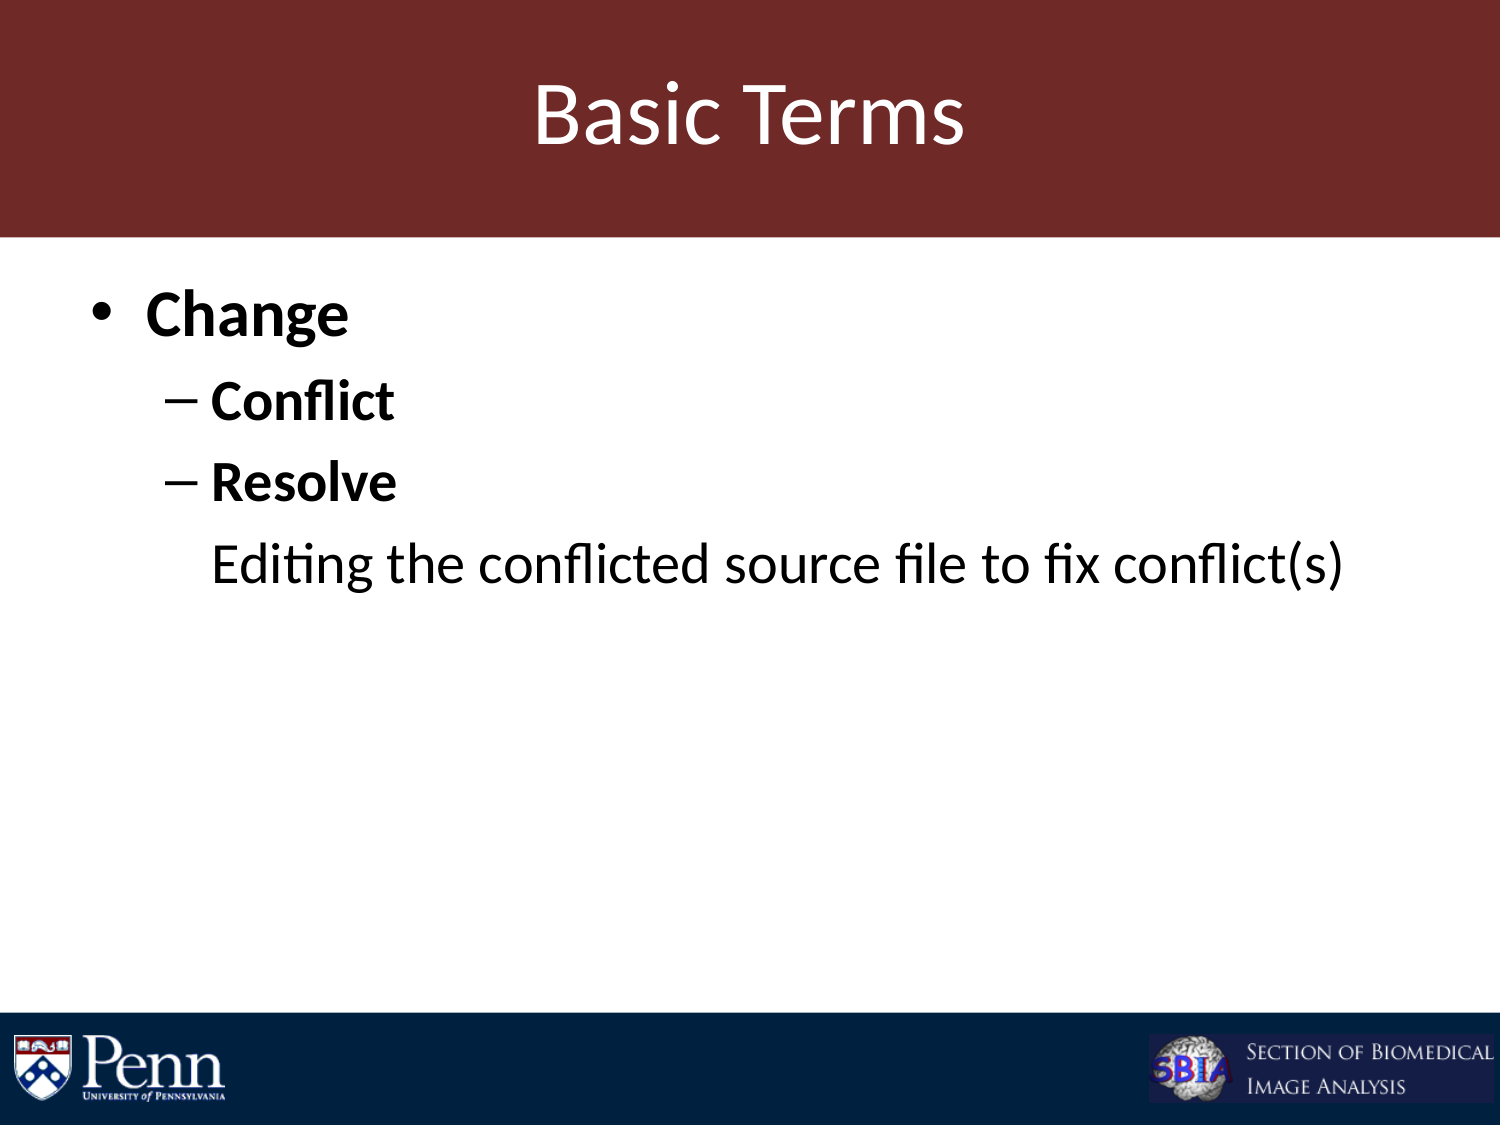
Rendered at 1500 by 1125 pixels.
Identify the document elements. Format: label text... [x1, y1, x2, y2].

picture [1149, 1034, 1494, 1103]
list Change Conflict Resolve Editing the conflicted source file to fix conflict(s) [75, 262, 1425, 1013]
title Basic Terms [75, 45, 1425, 238]
picture [14, 1035, 225, 1102]
